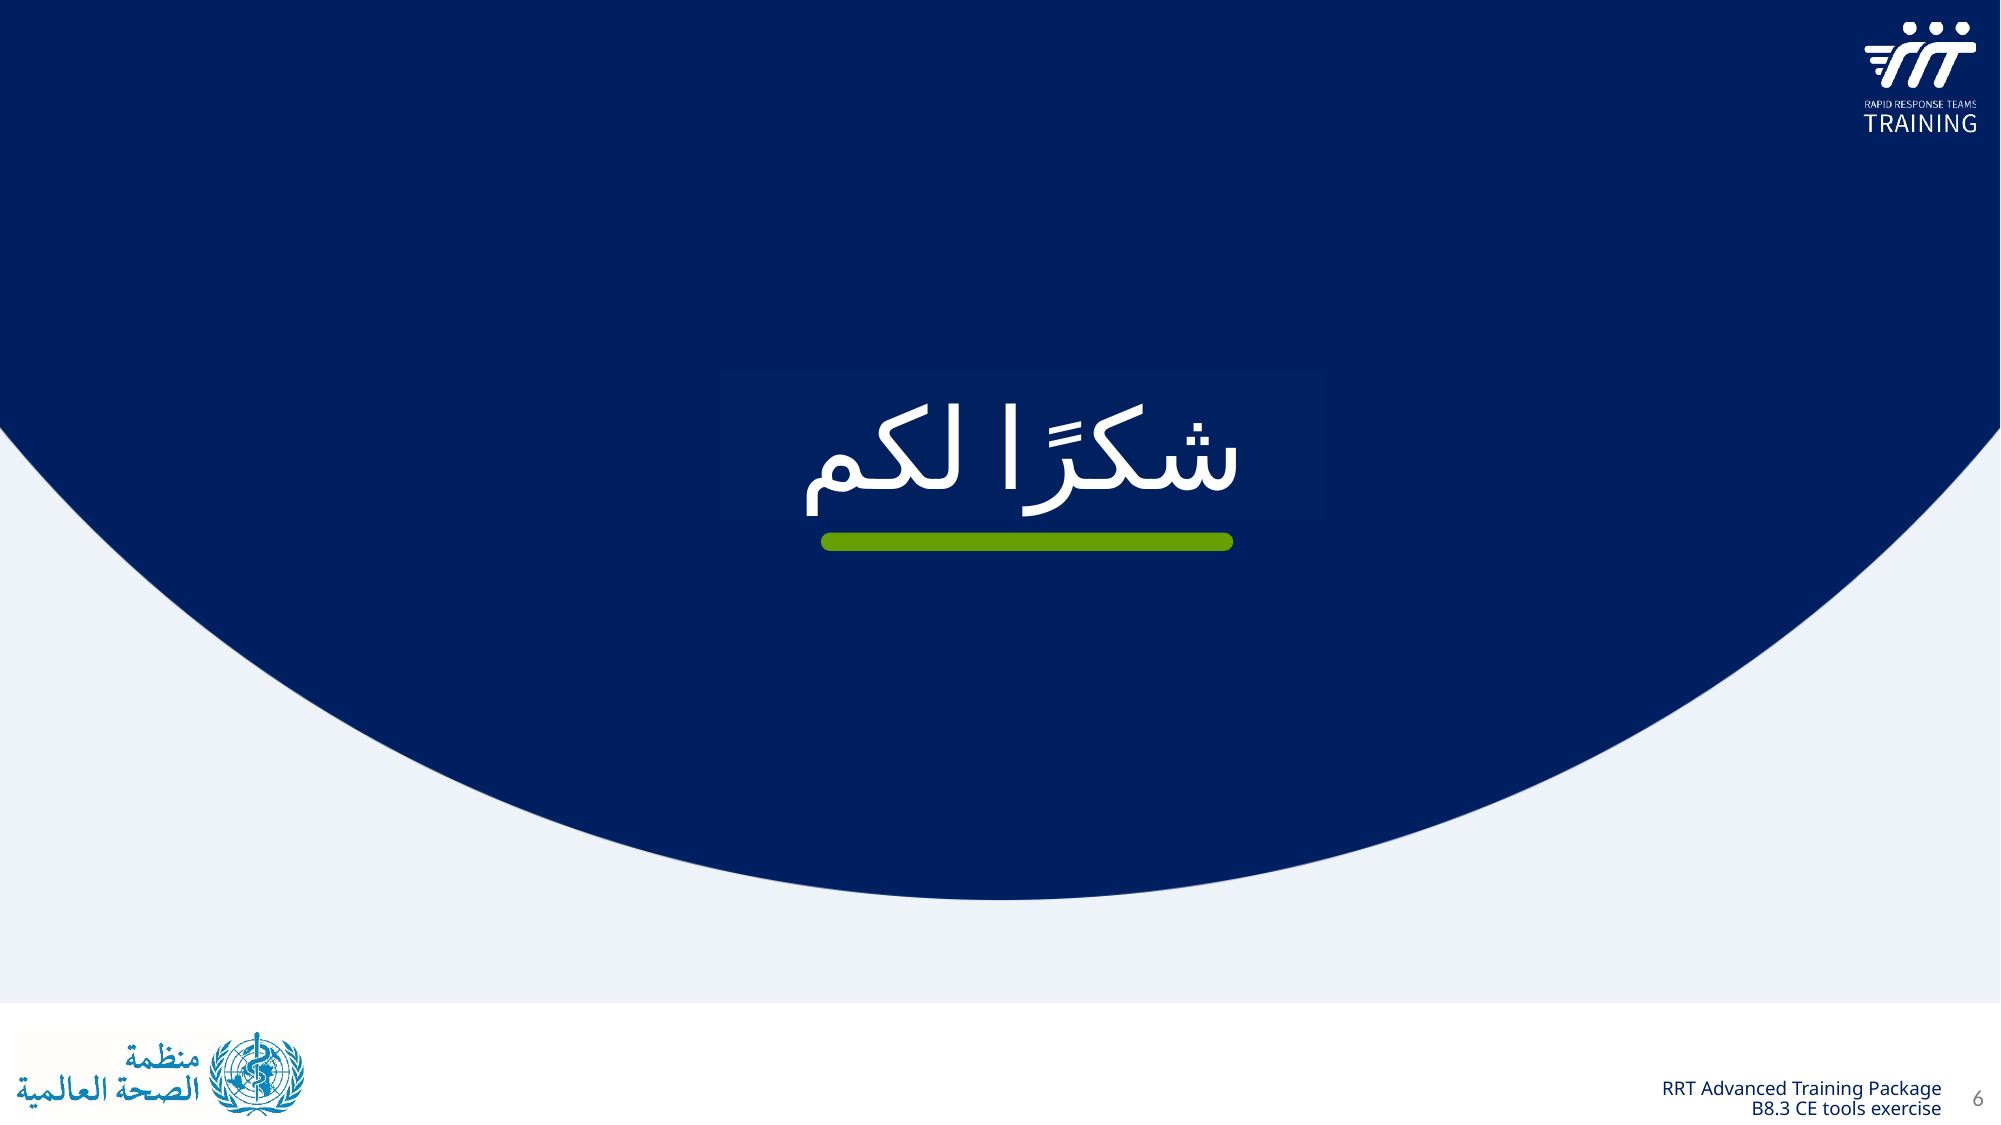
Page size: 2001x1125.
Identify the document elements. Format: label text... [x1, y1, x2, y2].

picture [17, 1032, 304, 1116]
text_box شكرًا لكم [718, 370, 1327, 520]
picture [0, 0, 2001, 1003]
